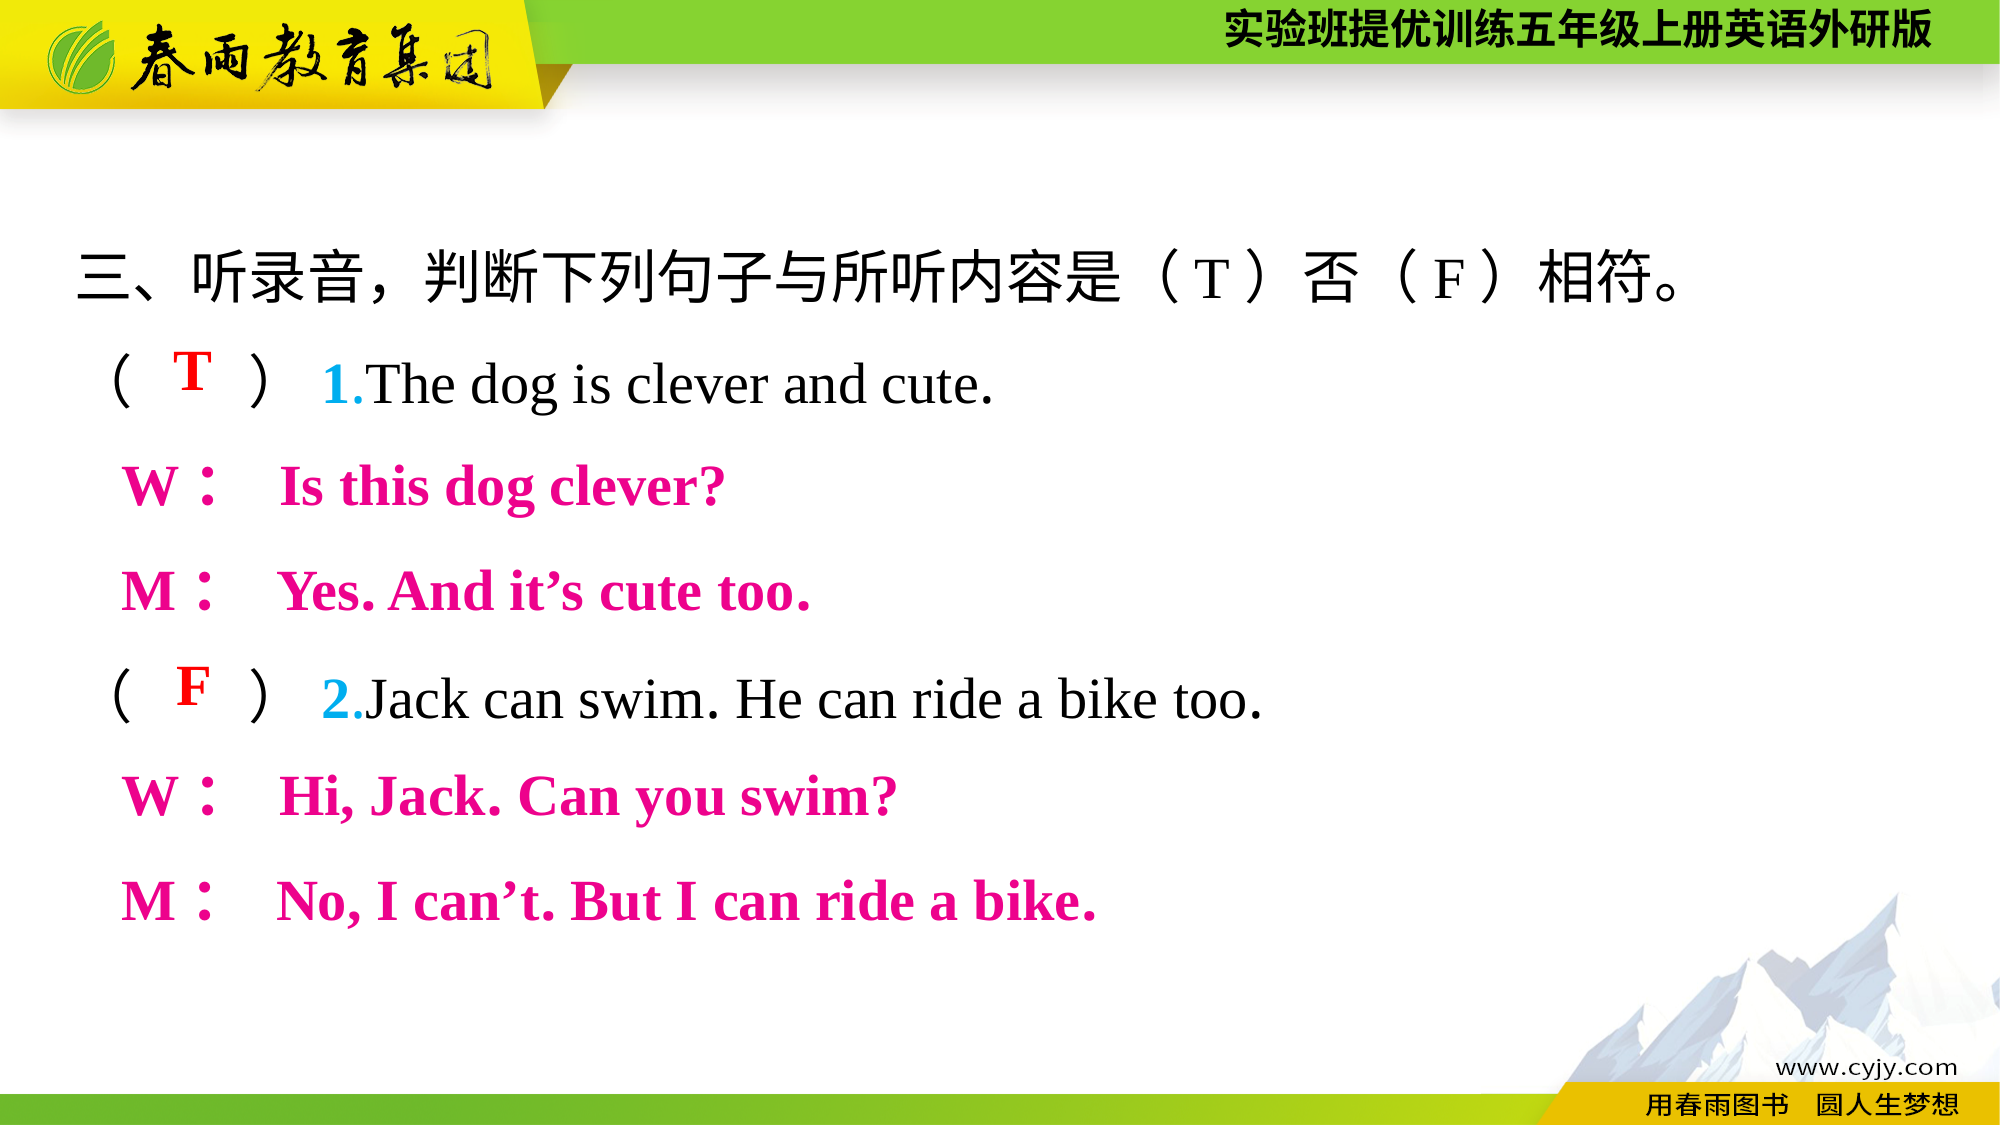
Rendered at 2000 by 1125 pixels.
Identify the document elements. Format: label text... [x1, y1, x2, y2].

text_box W： Hi, Jack. Can you swim? M： No, I can’t. But I can ride a bike. [106, 714, 1315, 940]
picture [0, 0, 2000, 1125]
text_box W： Is this dog clever? M： Yes. And it’s cute too. [106, 404, 1107, 630]
list 三、听录音，判断下列句子与所听内容是（T）否（F）相符。 （ ）1.The dog is clever and cute. （ ）2.Jack can swim. He can ride a bike too. [59, 197, 1944, 744]
text_box F [161, 639, 227, 724]
text_box T [158, 324, 227, 410]
